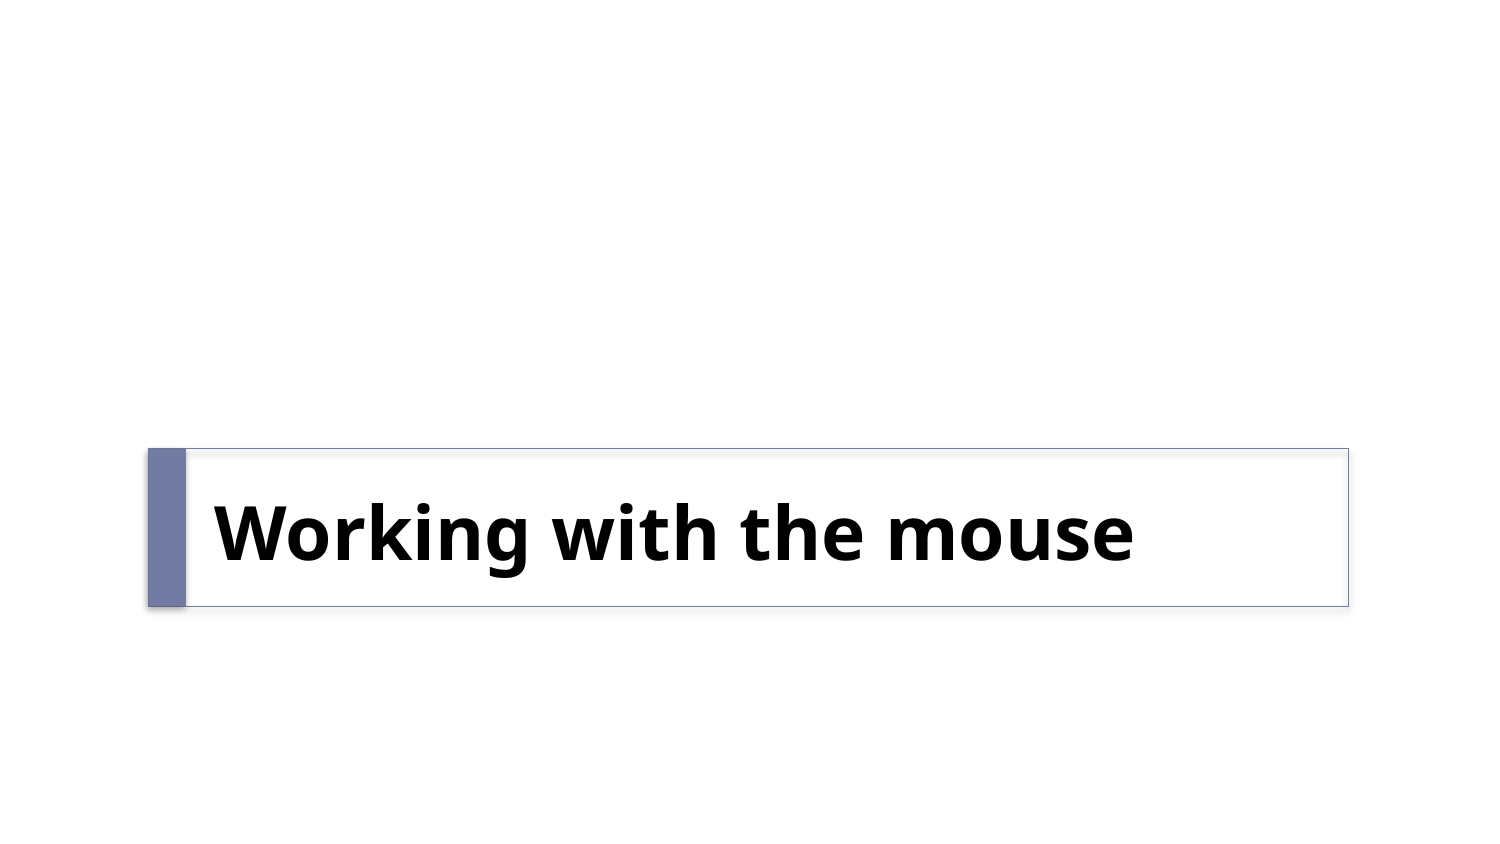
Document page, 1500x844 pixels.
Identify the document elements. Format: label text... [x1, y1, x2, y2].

title Working with the mouse [200, 478, 1320, 600]
